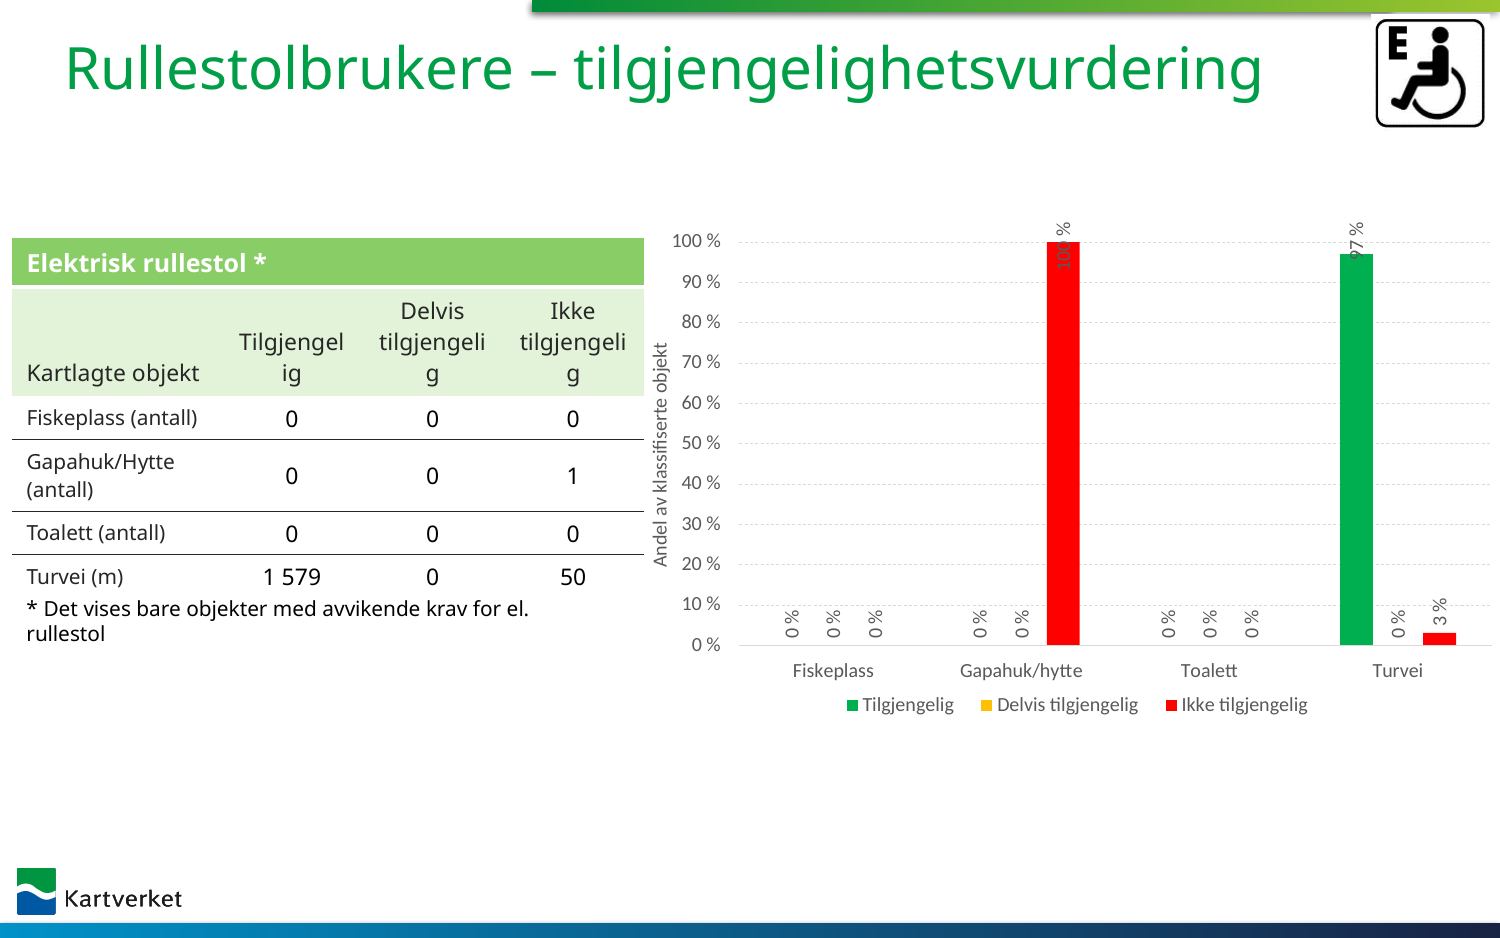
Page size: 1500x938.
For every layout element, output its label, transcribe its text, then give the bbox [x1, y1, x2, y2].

table_cell 0 [362, 555, 503, 588]
text_box Rullestolbrukere – tilgjengelighetsvurdering [49, 12, 1372, 109]
table_cell Tilgjengelig [222, 289, 362, 396]
picture [643, 218, 1500, 728]
text_box * Det vises bare objekter med avvikende krav for el. rullestol [11, 588, 597, 653]
table_cell Kartlagte objekt [12, 289, 222, 396]
table_cell 1 [503, 440, 638, 511]
table_cell 0 [222, 440, 362, 511]
table_header Elektrisk rullestol * [12, 238, 638, 285]
table_cell Turvei (m) [12, 555, 222, 588]
table_cell Gapahuk/Hytte (antall) [12, 440, 222, 511]
table_cell 0 [503, 396, 638, 439]
table_cell 1 579 [222, 555, 362, 588]
table_cell 0 [503, 512, 638, 554]
table_cell 0 [362, 396, 503, 439]
table_cell Delvis tilgjengelig [362, 289, 503, 396]
table_cell Fiskeplass (antall) [12, 396, 222, 439]
table_cell 0 [222, 512, 362, 554]
table_cell 0 [222, 396, 362, 439]
table_cell Toalett (antall) [12, 512, 222, 554]
table_cell 50 [503, 555, 638, 598]
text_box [1371, 13, 1491, 133]
table_cell 0 [362, 512, 503, 554]
table_cell 0 [362, 440, 503, 511]
table_cell Ikke tilgjengelig [503, 289, 638, 396]
